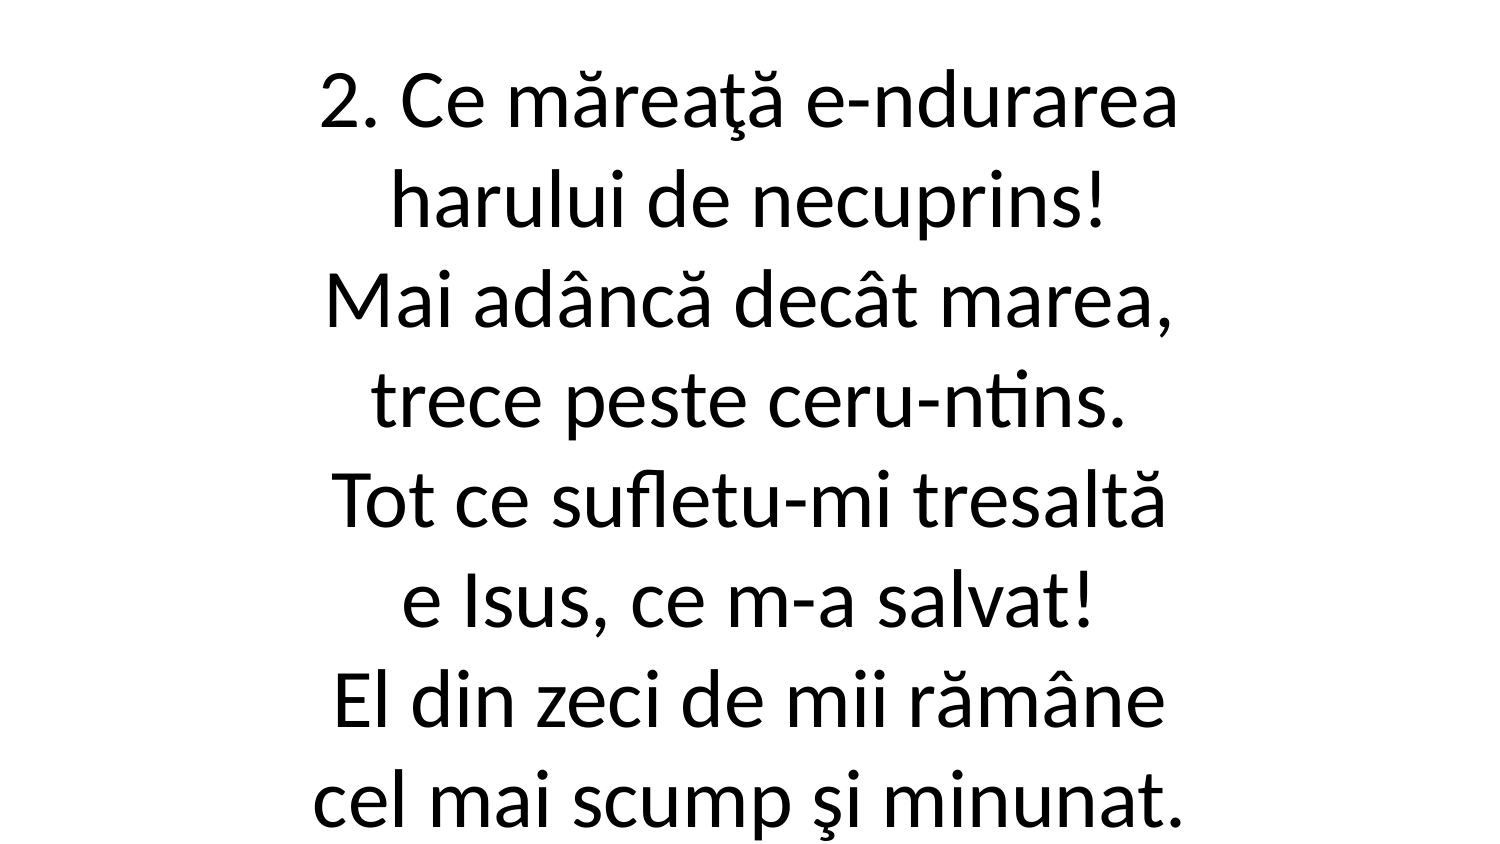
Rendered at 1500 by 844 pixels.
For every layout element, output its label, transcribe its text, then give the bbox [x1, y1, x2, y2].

text_box 2. Ce măreaţă e-ndurarea harului de necuprins! Mai adâncă decât marea, trece peste ceru-ntins. Tot ce sufletu-mi tresaltă e Isus, ce m-a salvat! El din zeci de mii rămâne cel mai scump şi minunat. [297, 0, 1202, 844]
